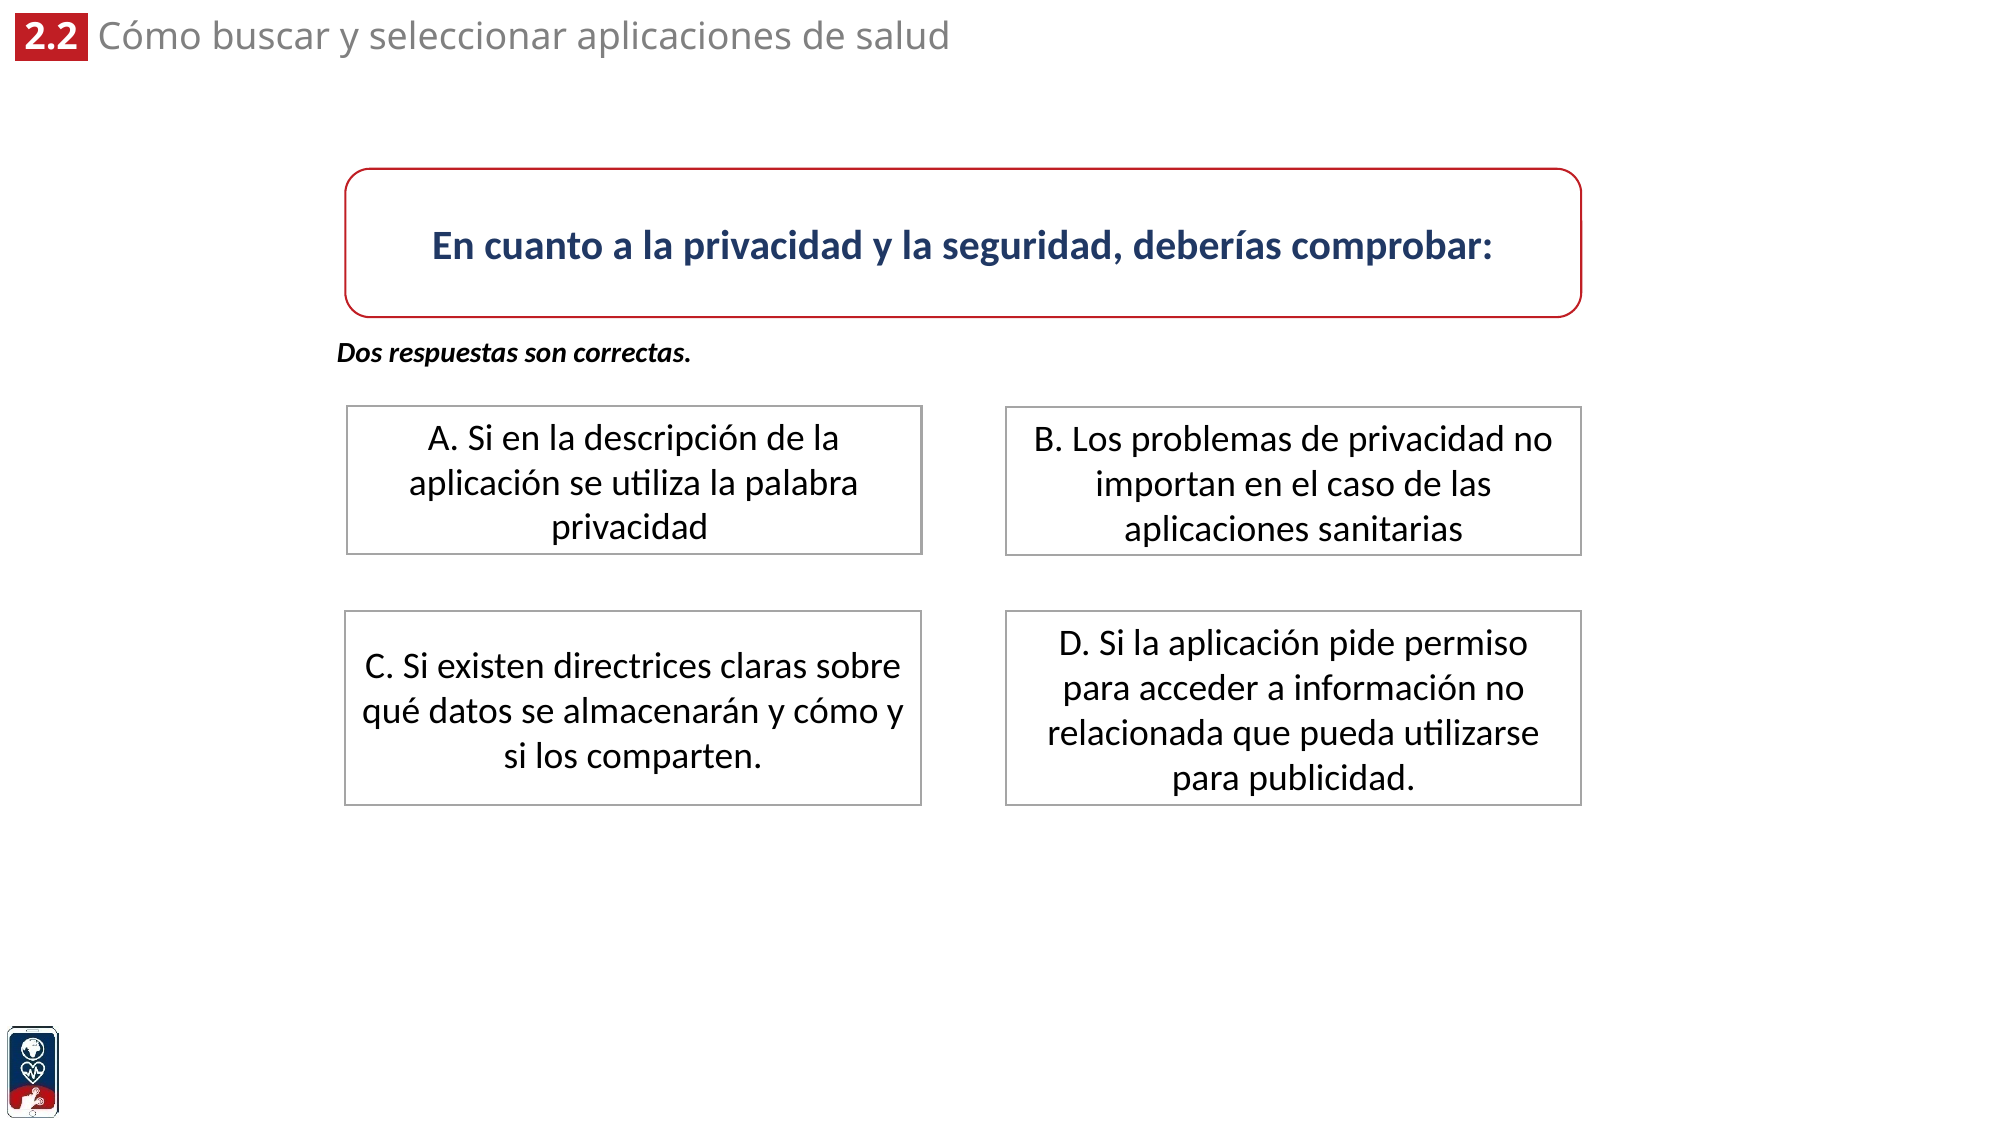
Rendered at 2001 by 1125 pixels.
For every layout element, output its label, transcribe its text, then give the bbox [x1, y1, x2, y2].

text_box Dos respuestas son correctas. [322, 325, 707, 376]
text_box C. Si existen directrices claras sobre qué datos se almacenarán y cómo y si los comparten. [344, 610, 922, 806]
picture [7, 1026, 59, 1118]
text_box En cuanto a la privacidad y la seguridad, deberías comprobar: [344, 167, 1583, 319]
text_box B. Los problemas de privacidad no importan en el caso de las aplicaciones sanitarias [1005, 406, 1582, 556]
text_box A. Si en la descripción de la aplicación se utiliza la palabra privacidad [346, 405, 923, 555]
text_box D. Si la aplicación pide permiso para acceder a información no relacionada que pueda utilizarse para publicidad. [1005, 610, 1582, 806]
